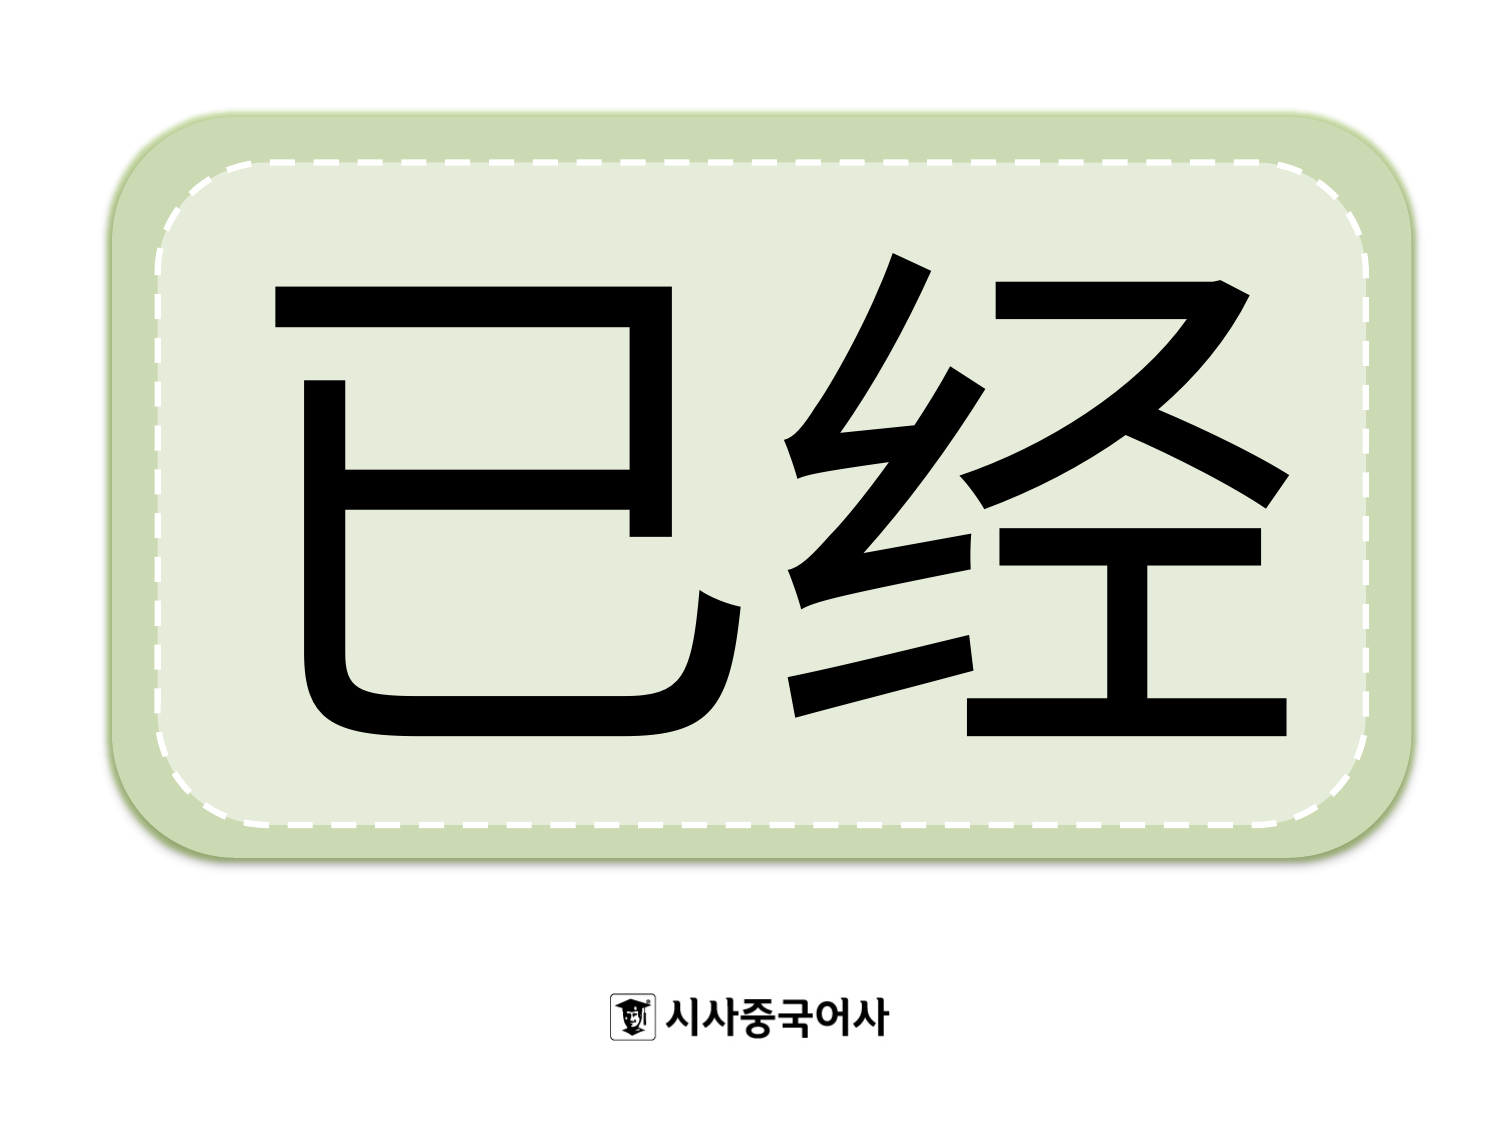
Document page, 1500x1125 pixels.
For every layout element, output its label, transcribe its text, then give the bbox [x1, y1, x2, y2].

text_box 已经 [162, 160, 1371, 824]
picture [602, 987, 898, 1047]
